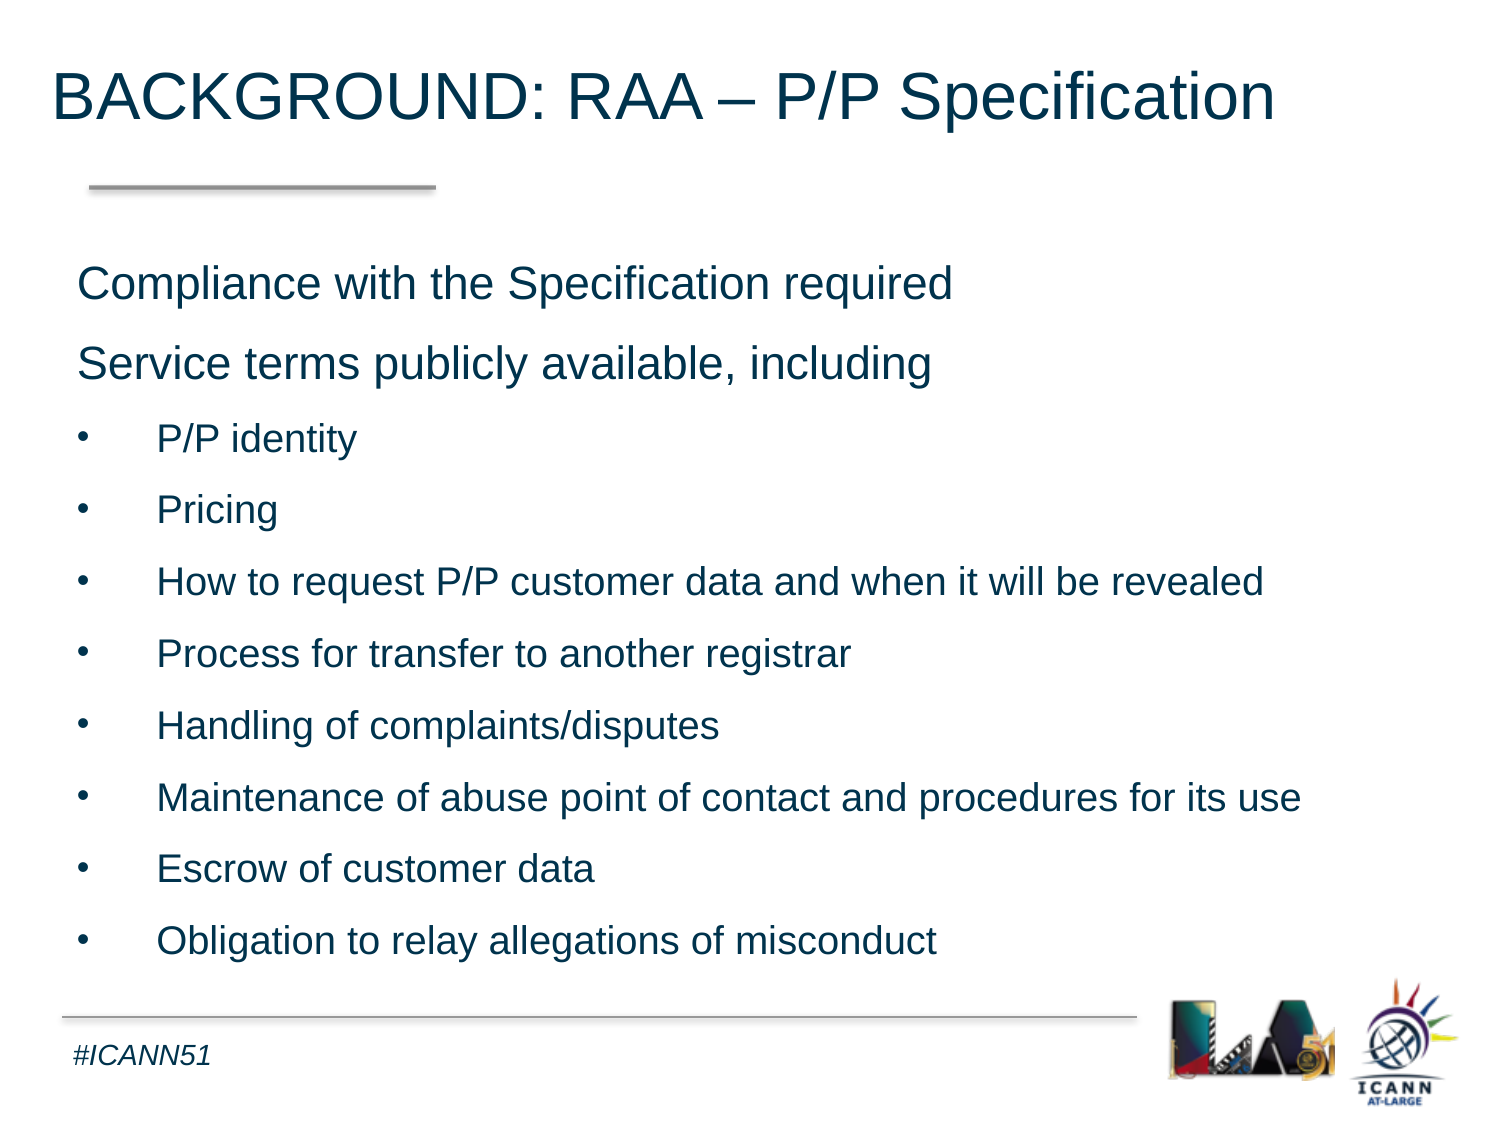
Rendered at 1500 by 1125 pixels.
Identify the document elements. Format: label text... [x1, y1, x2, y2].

list BACKGROUND: RAA – P/P Specification [23, 50, 1450, 150]
list Compliance with the Specification required Service terms publicly available, including P/P identity Pricing How to request P/P customer data and when it will be revealed Process for transfer to another registrar Handling of complaints/disputes Maintenance of abuse point of contact and procedures for its use Escrow of customer data Obligation to relay allegations of misconduct [50, 249, 1450, 969]
picture [1167, 974, 1462, 1110]
